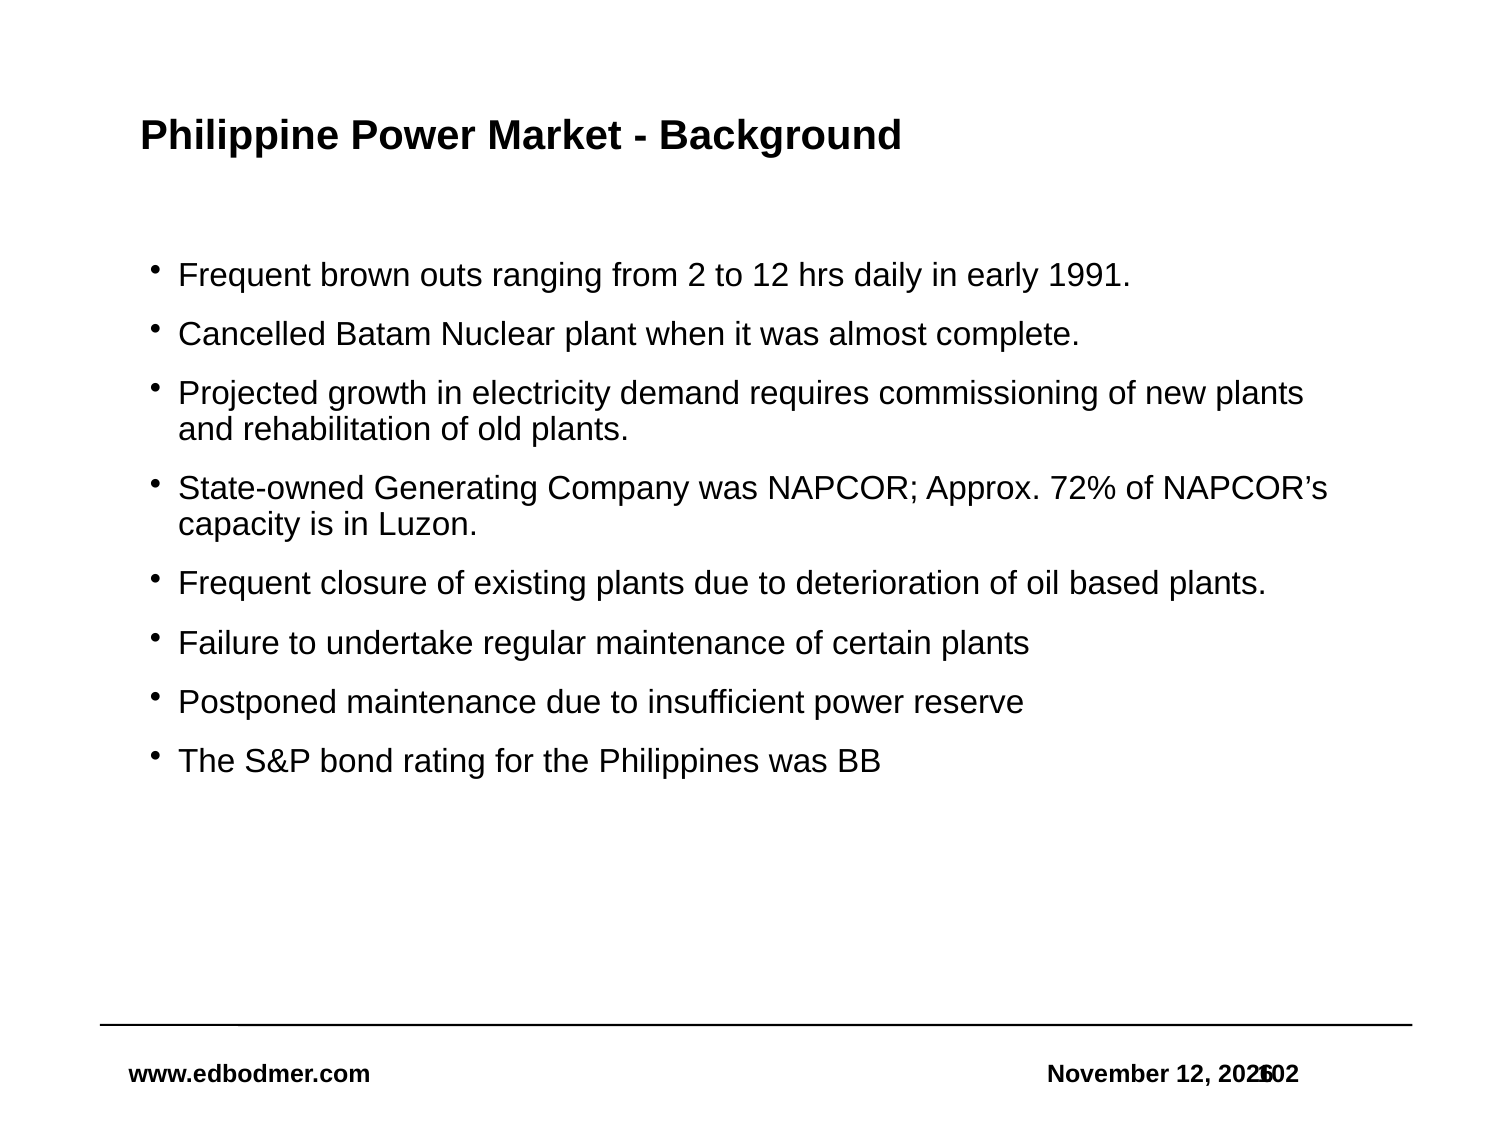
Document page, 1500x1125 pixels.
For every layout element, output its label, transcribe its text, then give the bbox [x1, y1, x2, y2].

title Philippine Power Market - Background [124, 99, 1288, 226]
list Frequent brown outs ranging from 2 to 12 hrs daily in early 1991. Cancelled Batam Nuclear plant when it was almost complete. Projected growth in electricity demand requires commissioning of new plants and rehabilitation of old plants. State-owned Generating Company was NAPCOR; Approx. 72% of NAPCOR’s capacity is in Luzon. Frequent closure of existing plants due to deterioration of oil based plants. Failure to undertake regular maintenance of certain plants Postponed maintenance due to insufficient power reserve The S&P bond rating for the Philippines was BB [124, 249, 1376, 1001]
